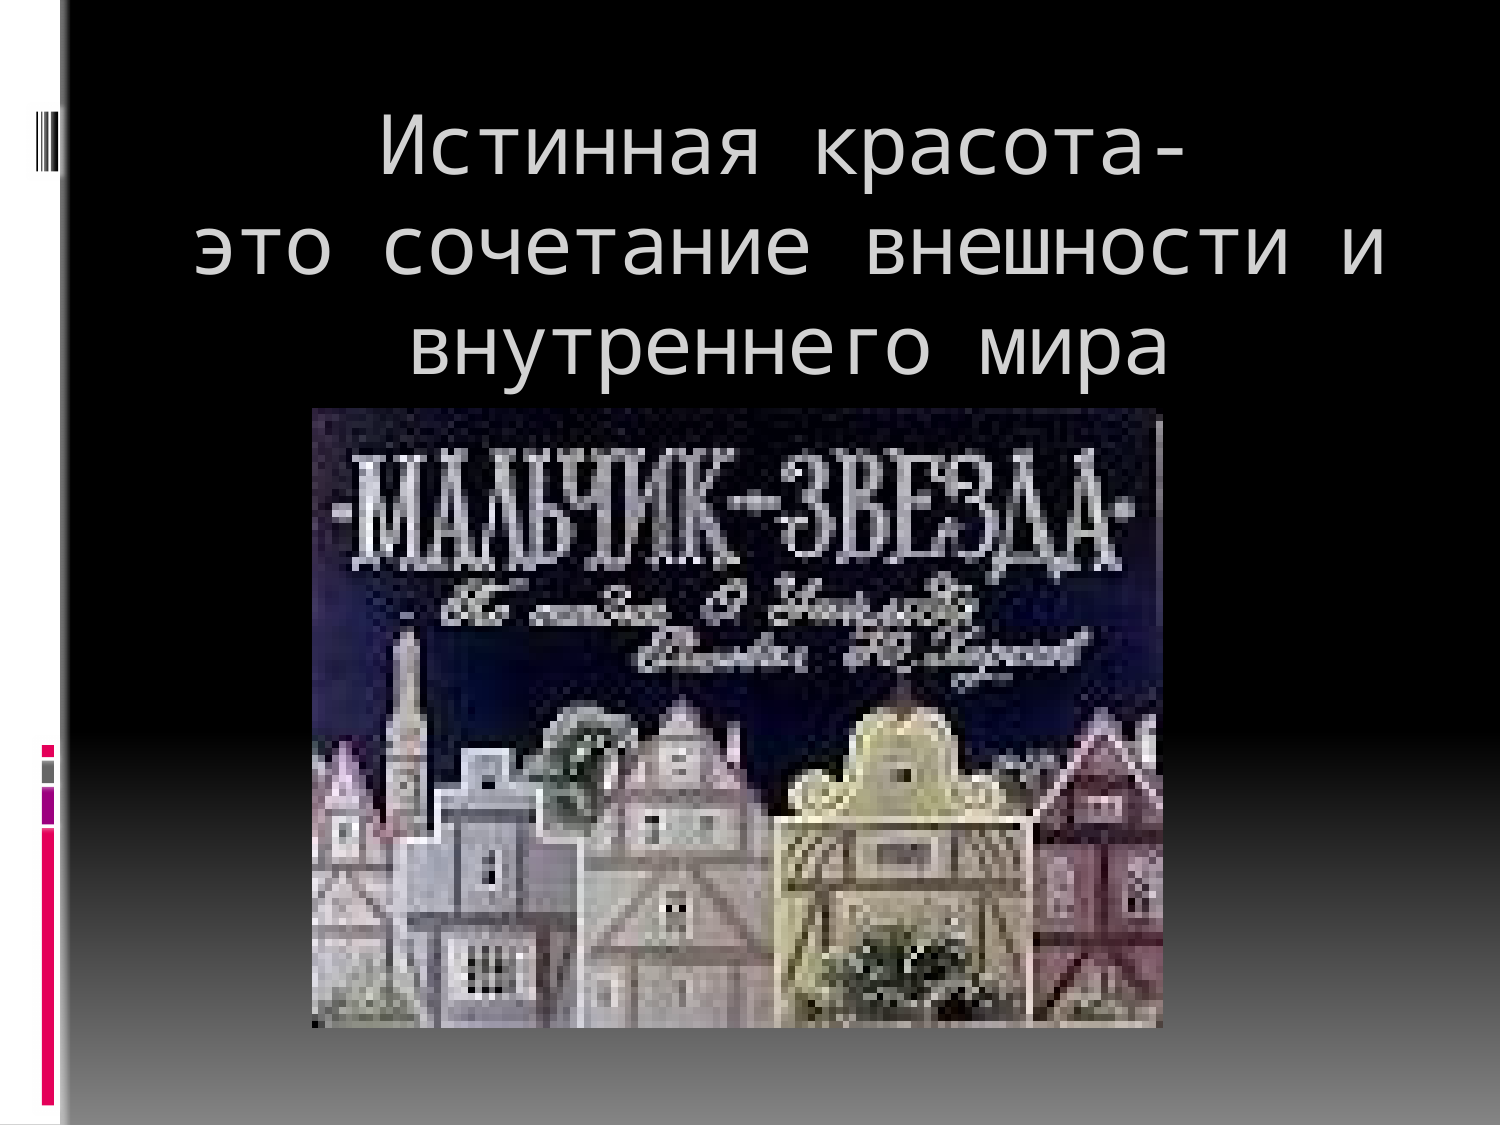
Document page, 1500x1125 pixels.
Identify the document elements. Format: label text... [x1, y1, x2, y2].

title Истинная красота- это сочетание внешности и внутреннего мира человека. [150, 83, 1425, 234]
picture [312, 408, 1164, 1028]
